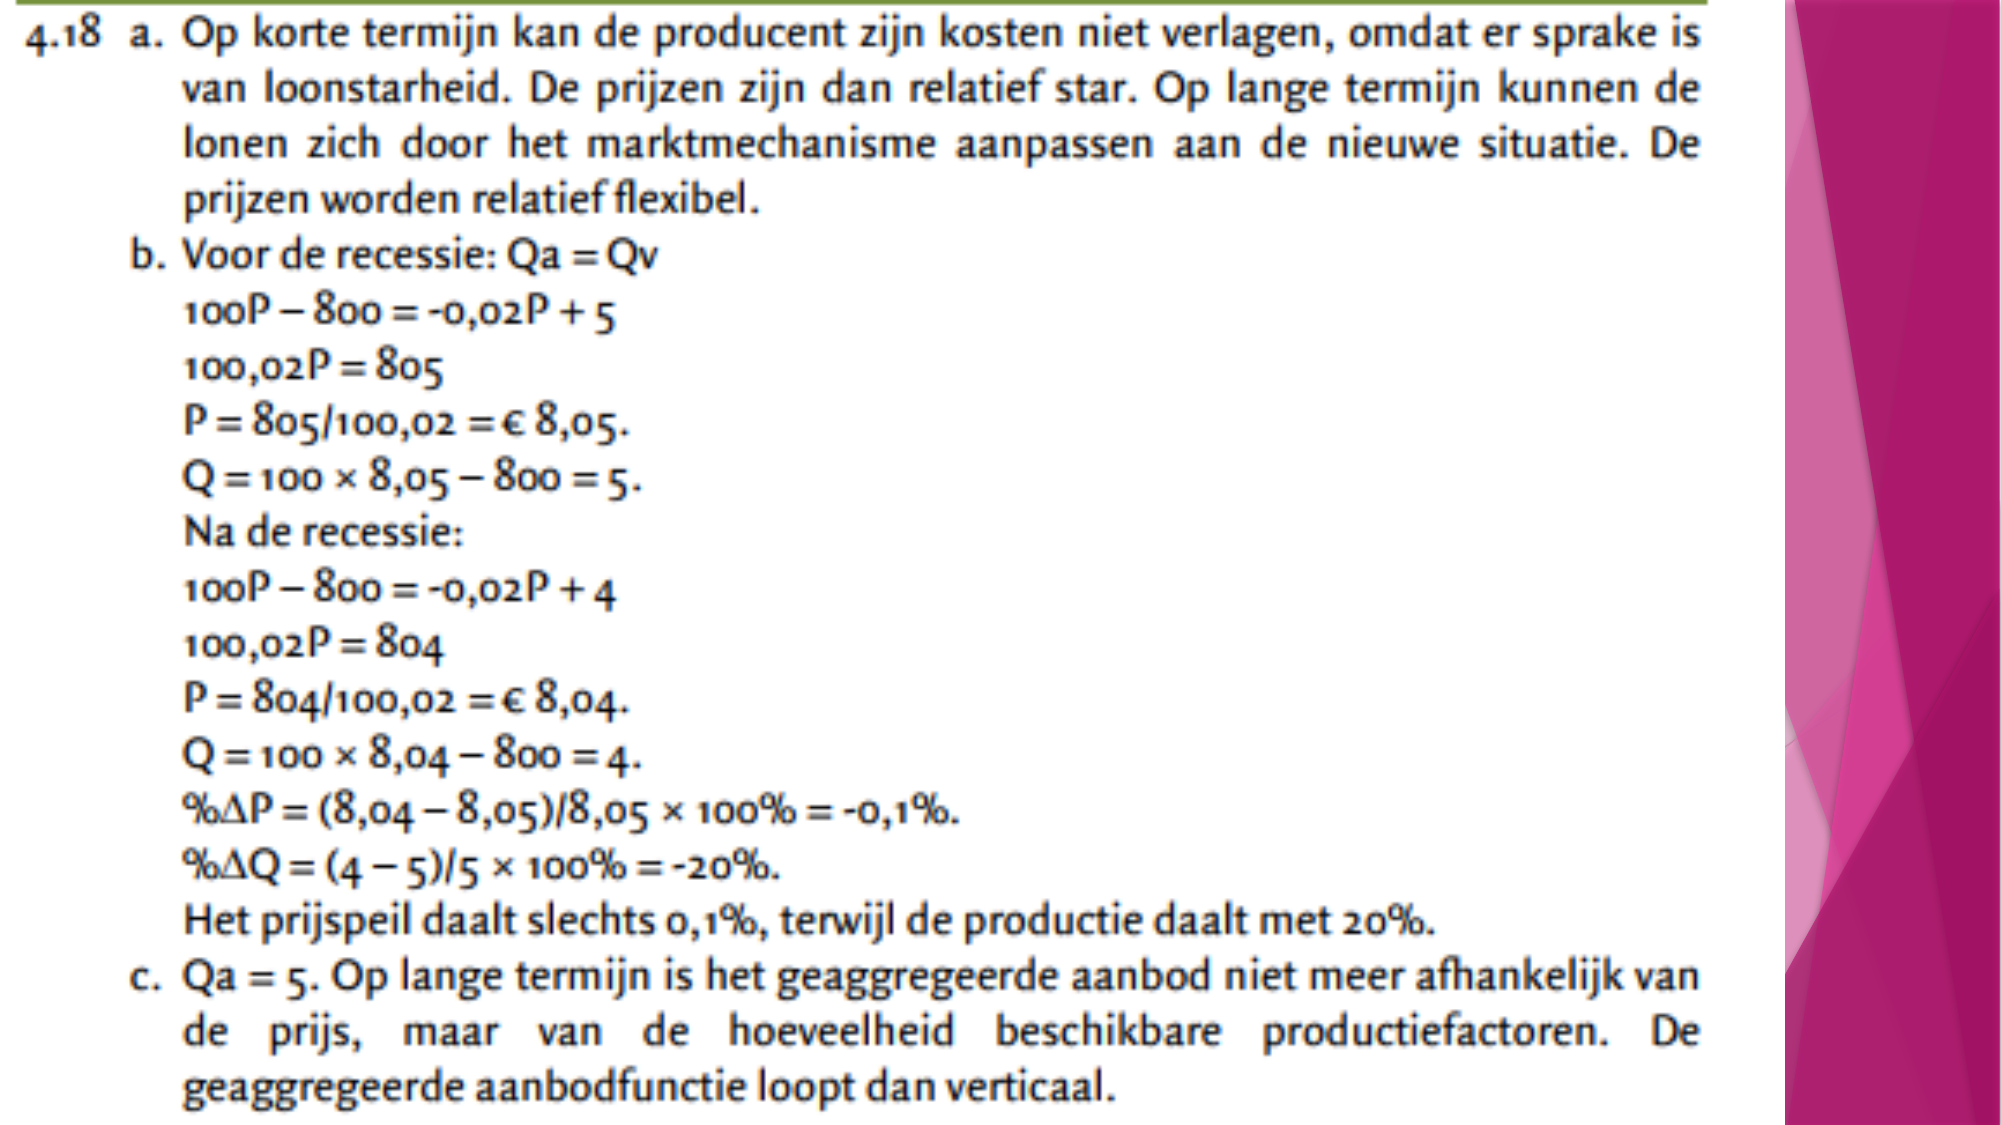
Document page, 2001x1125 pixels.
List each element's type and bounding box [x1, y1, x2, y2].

picture [0, 0, 1785, 1125]
